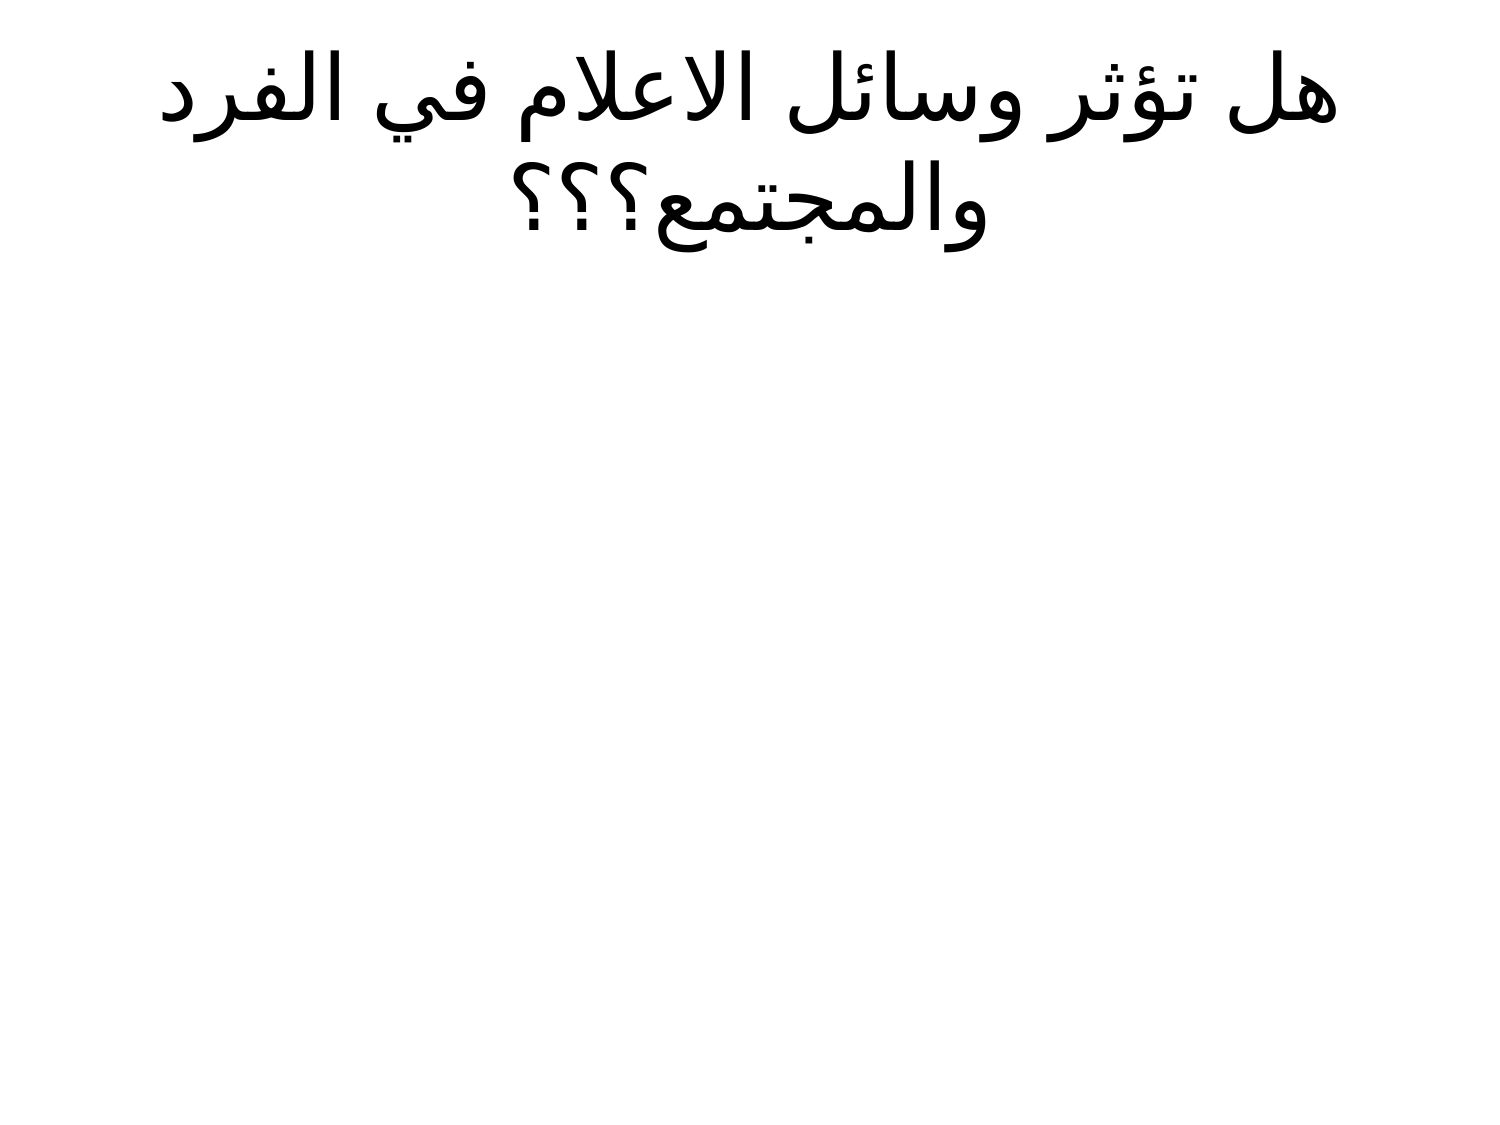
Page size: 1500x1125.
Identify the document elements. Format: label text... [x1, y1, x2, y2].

title هل تؤثر وسائل الاعلام في الفرد والمجتمع؟؟؟ [75, 45, 1425, 233]
